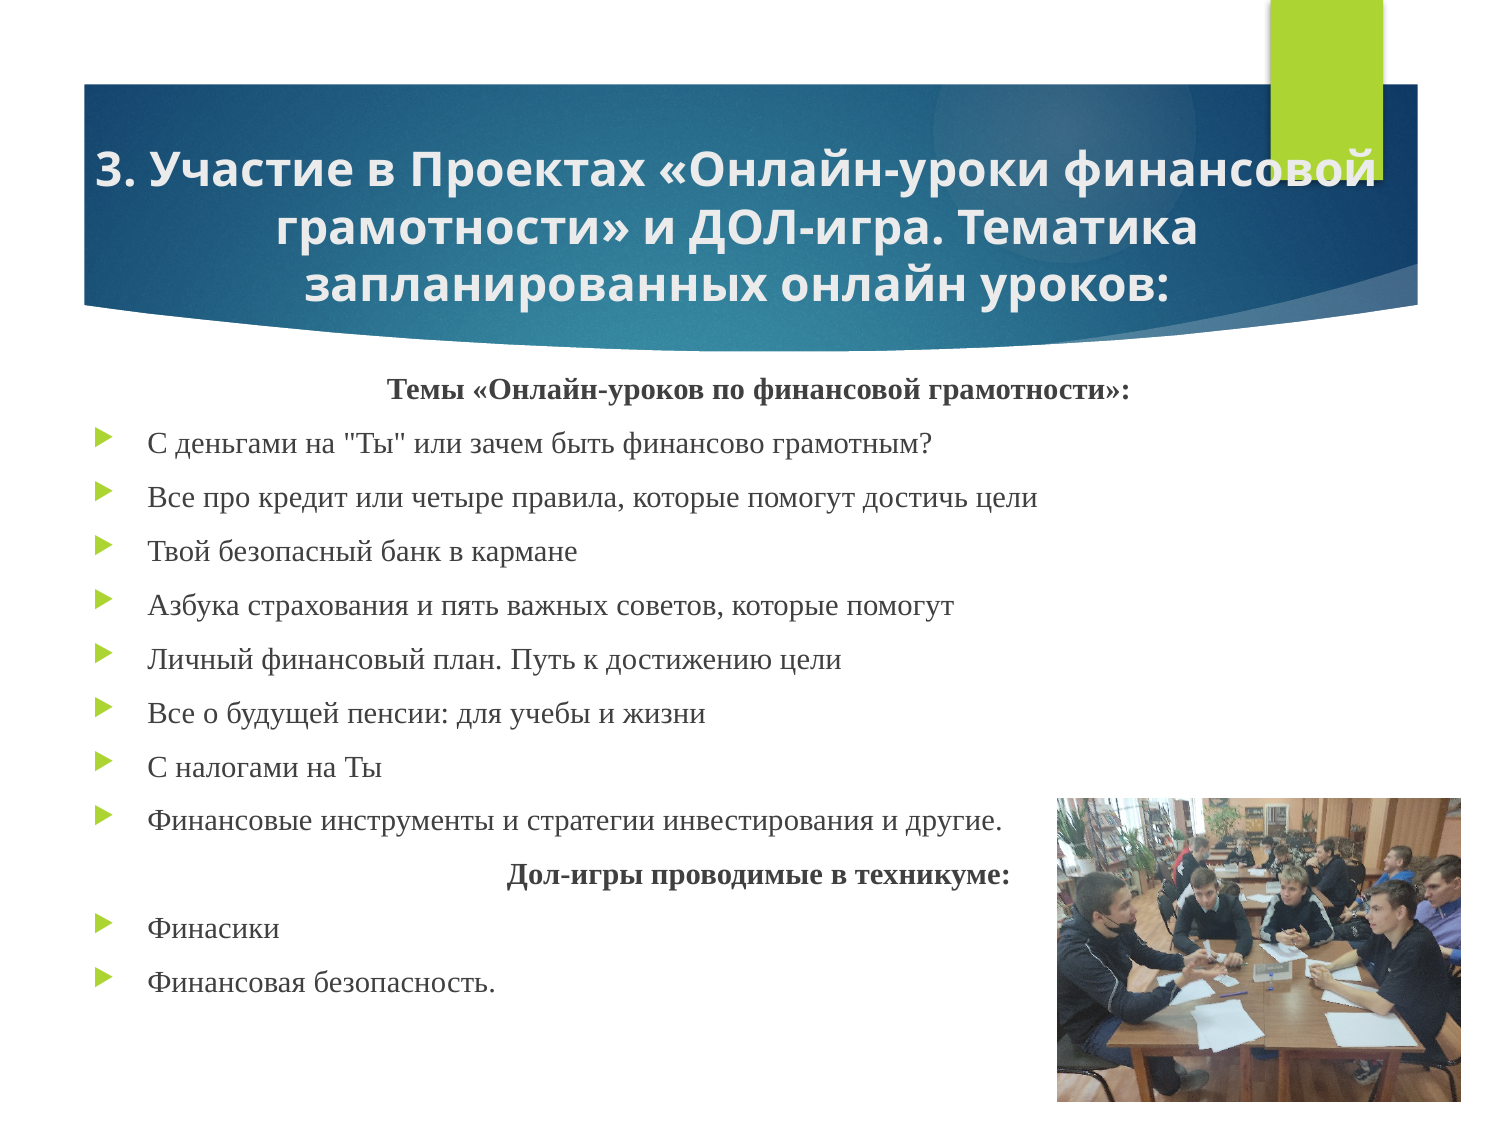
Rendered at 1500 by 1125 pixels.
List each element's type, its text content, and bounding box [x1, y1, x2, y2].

title 3. Участие в Проектах «Онлайн-уроки финансовой грамотности» и ДОЛ-игра. Тематика запланированных онлайн уроков: [76, 149, 1400, 359]
picture [1056, 798, 1461, 1102]
list Темы «Онлайн-уроков по финансовой грамотности»: С деньгами на "Ты" или зачем быть финансово грамотным? Все про кредит или четыре правила, которые помогут достичь цели Твой безопасный банк в кармане Азбука страхования и пять важных советов, которые помогут Личный финансовый план. Путь к достижению цели Все о будущей пенсии: для учебы и жизни С налогами на Ты Финансовые инструменты и стратегии инвестирования и другие. Дол-игры проводимые в техникуме: Финасики Финансовая безопасность. [78, 361, 1449, 1012]
